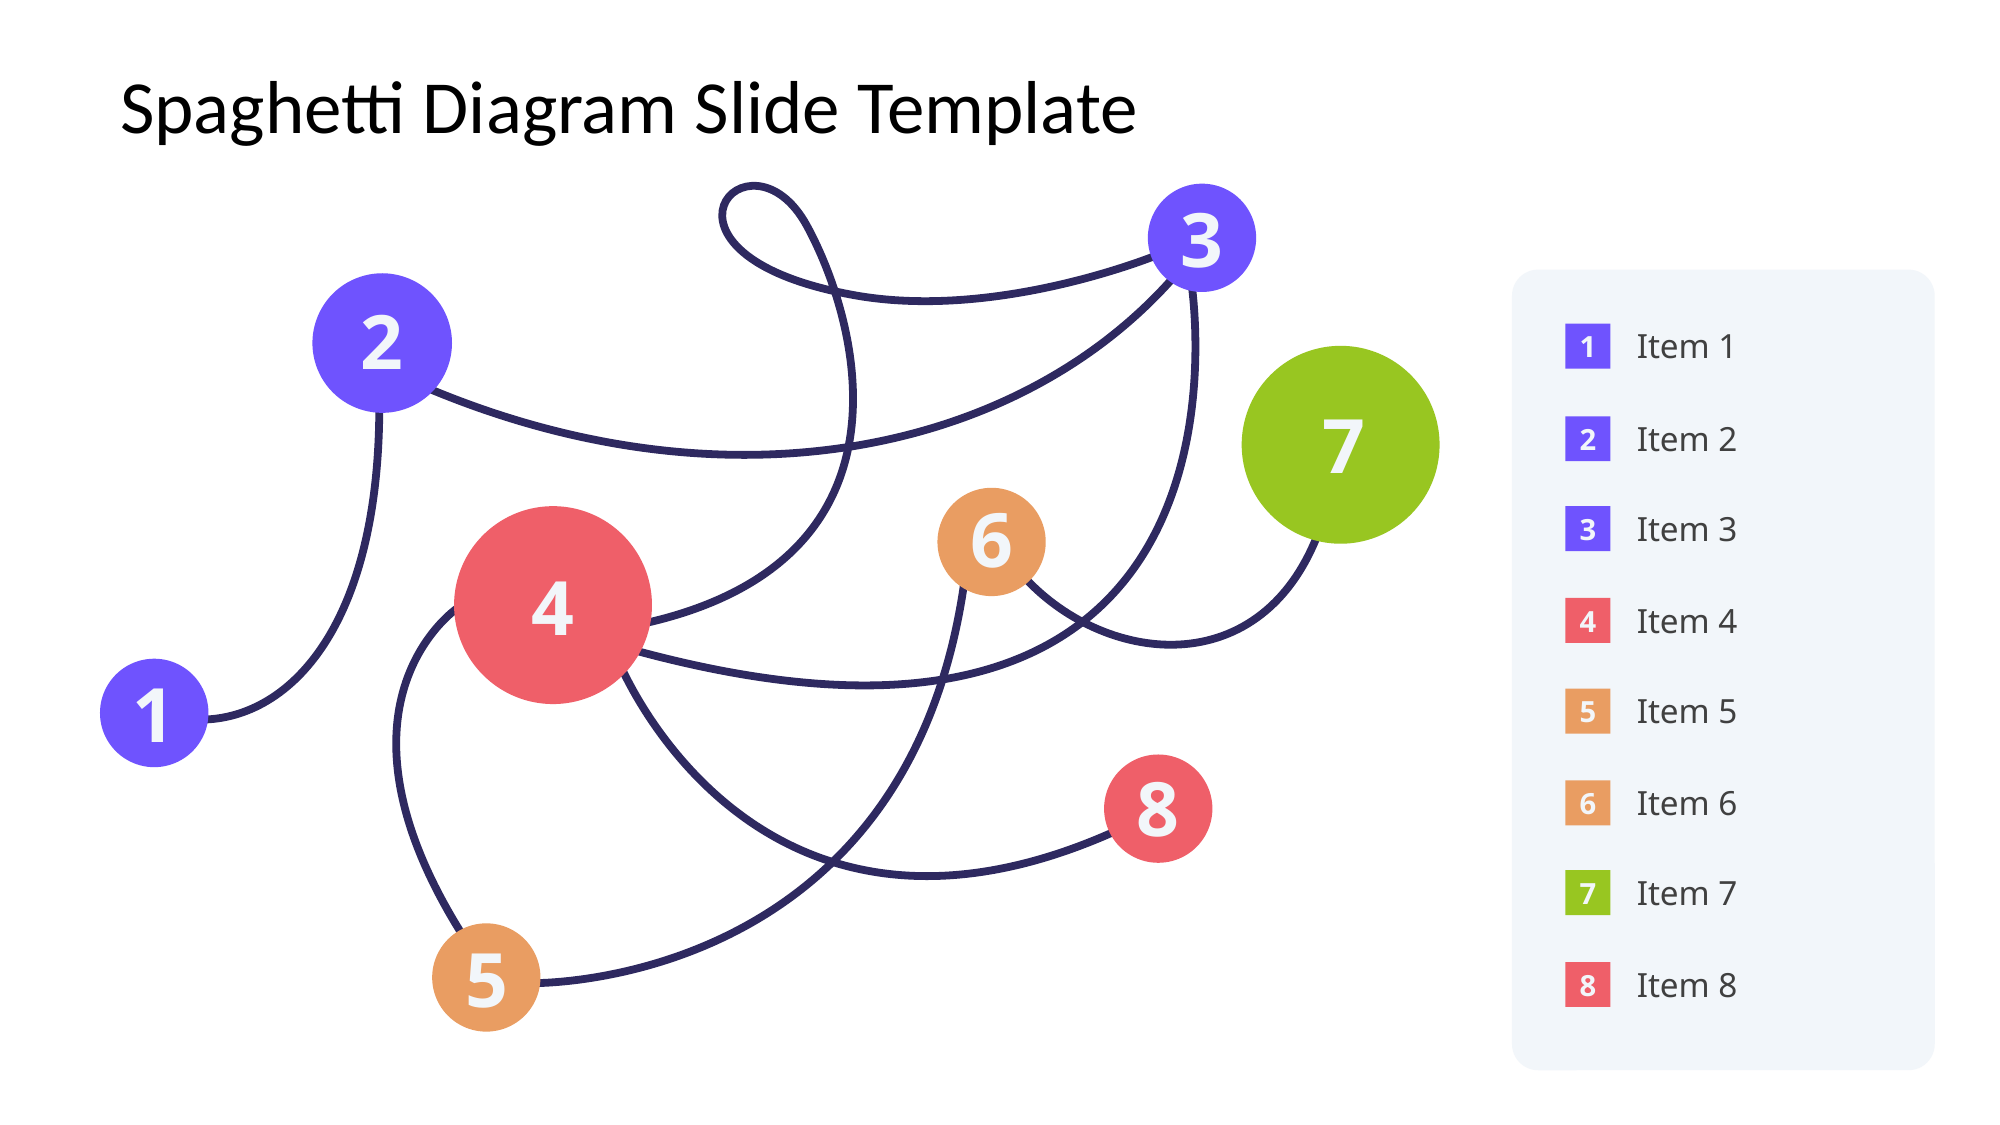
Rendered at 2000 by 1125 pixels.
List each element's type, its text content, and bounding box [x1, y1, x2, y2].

text_box [97, 656, 211, 770]
text_box [1101, 752, 1215, 865]
text_box 3 [1571, 512, 1605, 545]
text_box [1030, 526, 1315, 645]
text_box [310, 271, 455, 415]
text_box [1509, 267, 1937, 1073]
text_box Item 5 [1635, 688, 1790, 734]
text_box Item 3 [1635, 506, 1790, 551]
text_box 1 [117, 673, 191, 752]
text_box 2 [338, 296, 426, 383]
text_box Item 2 [1635, 416, 1790, 461]
text_box [907, 273, 1168, 436]
text_box [643, 287, 1196, 686]
text_box Item 6 [1635, 780, 1790, 826]
text_box [1563, 414, 1612, 463]
text_box 3 [1165, 198, 1239, 277]
text_box 8 [1121, 767, 1195, 846]
text_box [1563, 960, 1612, 1009]
title Spaghetti Diagram Slide Template [99, 45, 1900, 162]
text_box [1239, 343, 1442, 546]
text_box Item 8 [1635, 962, 1790, 1007]
text_box [1563, 868, 1612, 917]
text_box 4 [1571, 604, 1605, 637]
text_box [1145, 181, 1259, 295]
text_box [1563, 687, 1612, 736]
text_box 5 [450, 938, 523, 1017]
text_box 6 [1571, 786, 1605, 819]
text_box 7 [1571, 876, 1605, 909]
text_box [451, 504, 655, 707]
text_box [935, 499, 1048, 599]
text_box 7 [1307, 404, 1381, 483]
text_box [1563, 504, 1612, 553]
text_box Item 7 [1635, 870, 1790, 915]
text_box [653, 185, 1150, 622]
text_box [396, 612, 468, 928]
text_box [209, 415, 380, 720]
text_box Item 1 [1635, 323, 1790, 369]
text_box [430, 921, 543, 1034]
text_box [625, 666, 806, 801]
text_box [436, 319, 853, 455]
text_box 5 [1571, 695, 1605, 728]
text_box 1 [1571, 330, 1605, 363]
text_box [833, 755, 1108, 877]
text_box 6 [955, 498, 1028, 577]
text_box [1563, 596, 1612, 645]
text_box [956, 485, 1027, 498]
text_box [1563, 321, 1612, 371]
text_box [543, 583, 963, 983]
text_box 4 [516, 566, 590, 645]
text_box 2 [1571, 422, 1605, 455]
text_box [1563, 778, 1612, 828]
text_box Item 4 [1635, 598, 1790, 643]
text_box 8 [1571, 968, 1605, 1001]
